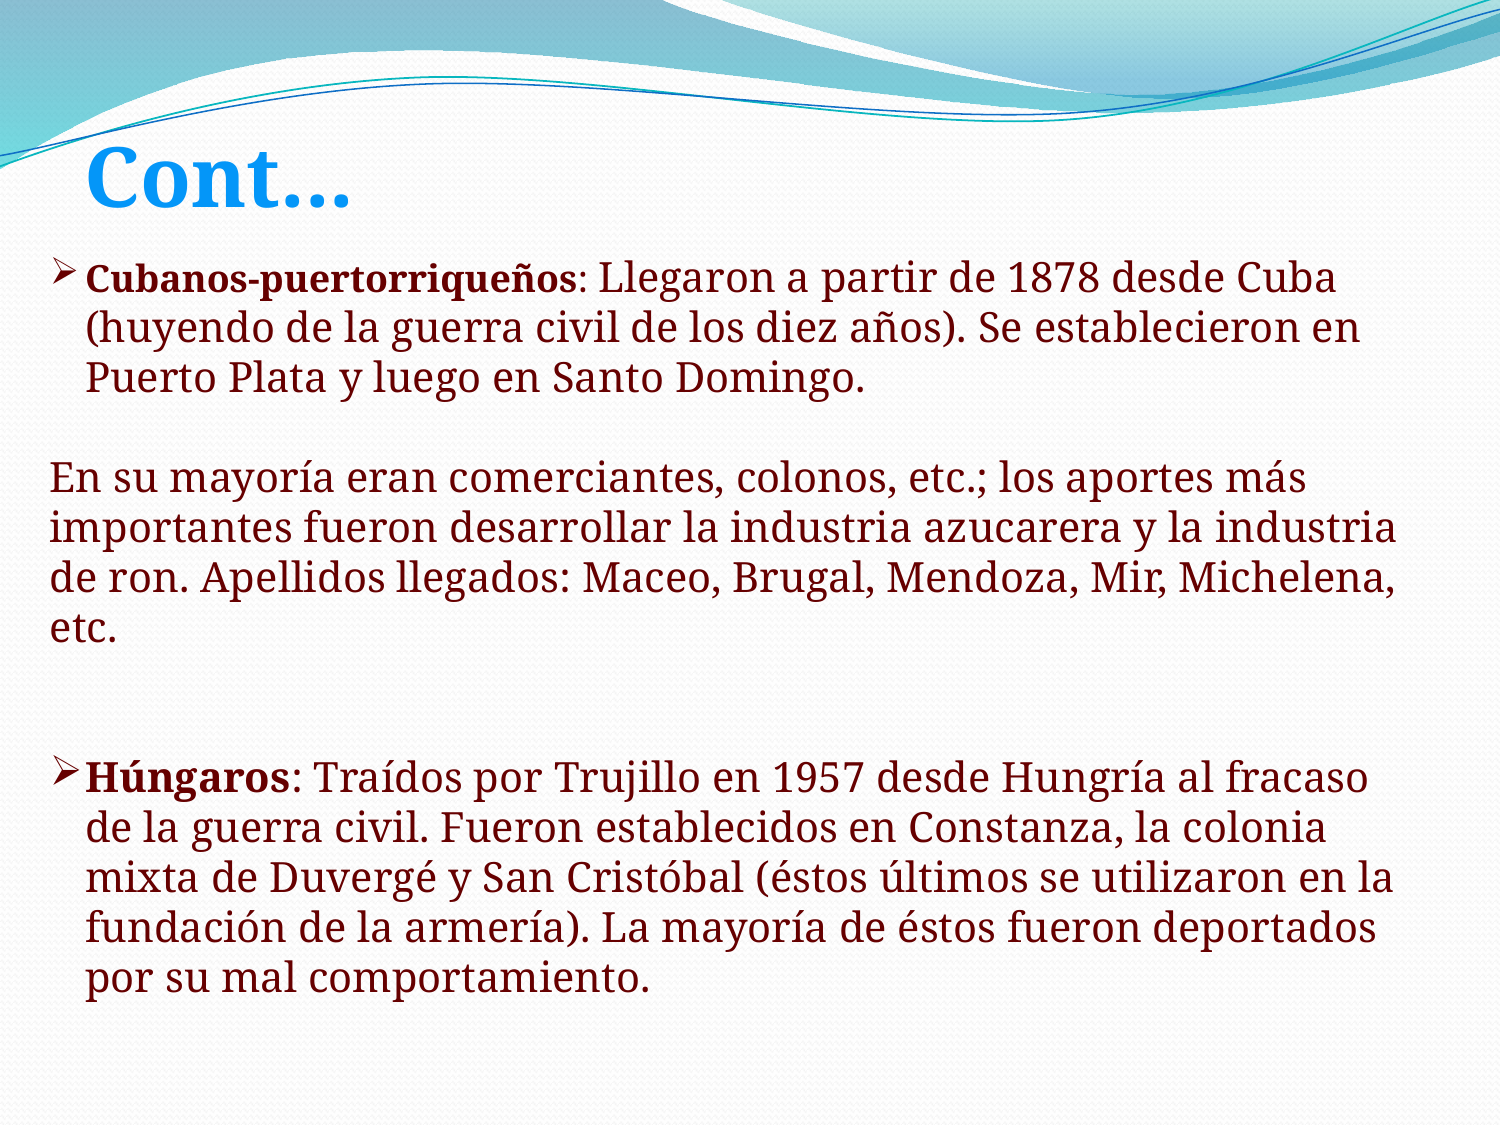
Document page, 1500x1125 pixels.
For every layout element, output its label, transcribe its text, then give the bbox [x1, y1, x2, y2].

text_box Cont... [70, 117, 467, 232]
text_box Cubanos-puertorriqueños: Llegaron a partir de 1878 desde Cuba (huyendo de la guerra civil de los diez años). Se establecieron en Puerto Plata y luego en Santo Domingo. En su mayoría eran comerciantes, colonos, etc.; los aportes más importantes fueron desarrollar la industria azucarera y la industria de ron. Apellidos llegados: Maceo, Brugal, Mendoza, Mir, Michelena, etc. Húngaros: Traídos por Trujillo en 1957 desde Hungría al fracaso de la guerra civil. Fueron establecidos en Constanza, la colonia mixta de Duvergé y San Cristóbal (éstos últimos se utilizaron en la fundación de la armería). La mayoría de éstos fueron deportados por su mal comportamiento. [35, 242, 1430, 1008]
